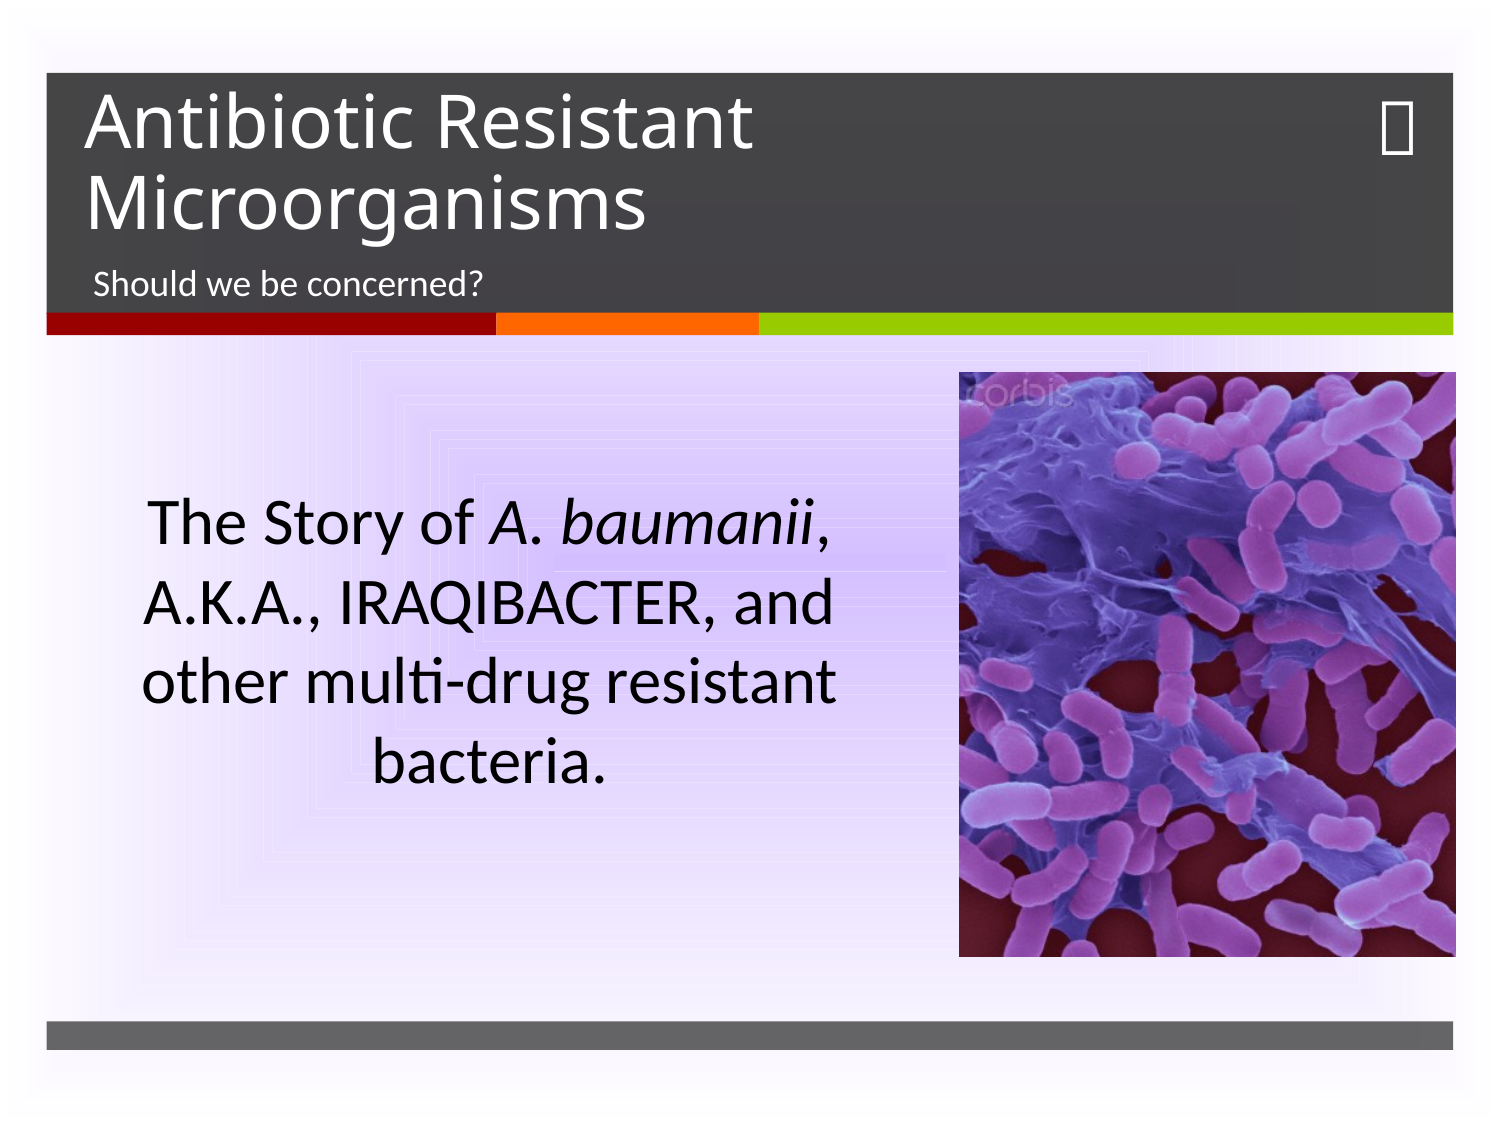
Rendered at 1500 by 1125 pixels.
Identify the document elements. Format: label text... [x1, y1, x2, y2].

text_box The Story of A. baumanii, A.K.A., IRAQIBACTER, and other multi-drug resistant bacteria. [101, 470, 879, 805]
subtitle Should we be concerned? [78, 251, 1351, 331]
picture [958, 372, 1457, 957]
title Antibiotic Resistant Microorganisms [69, 73, 1351, 253]
